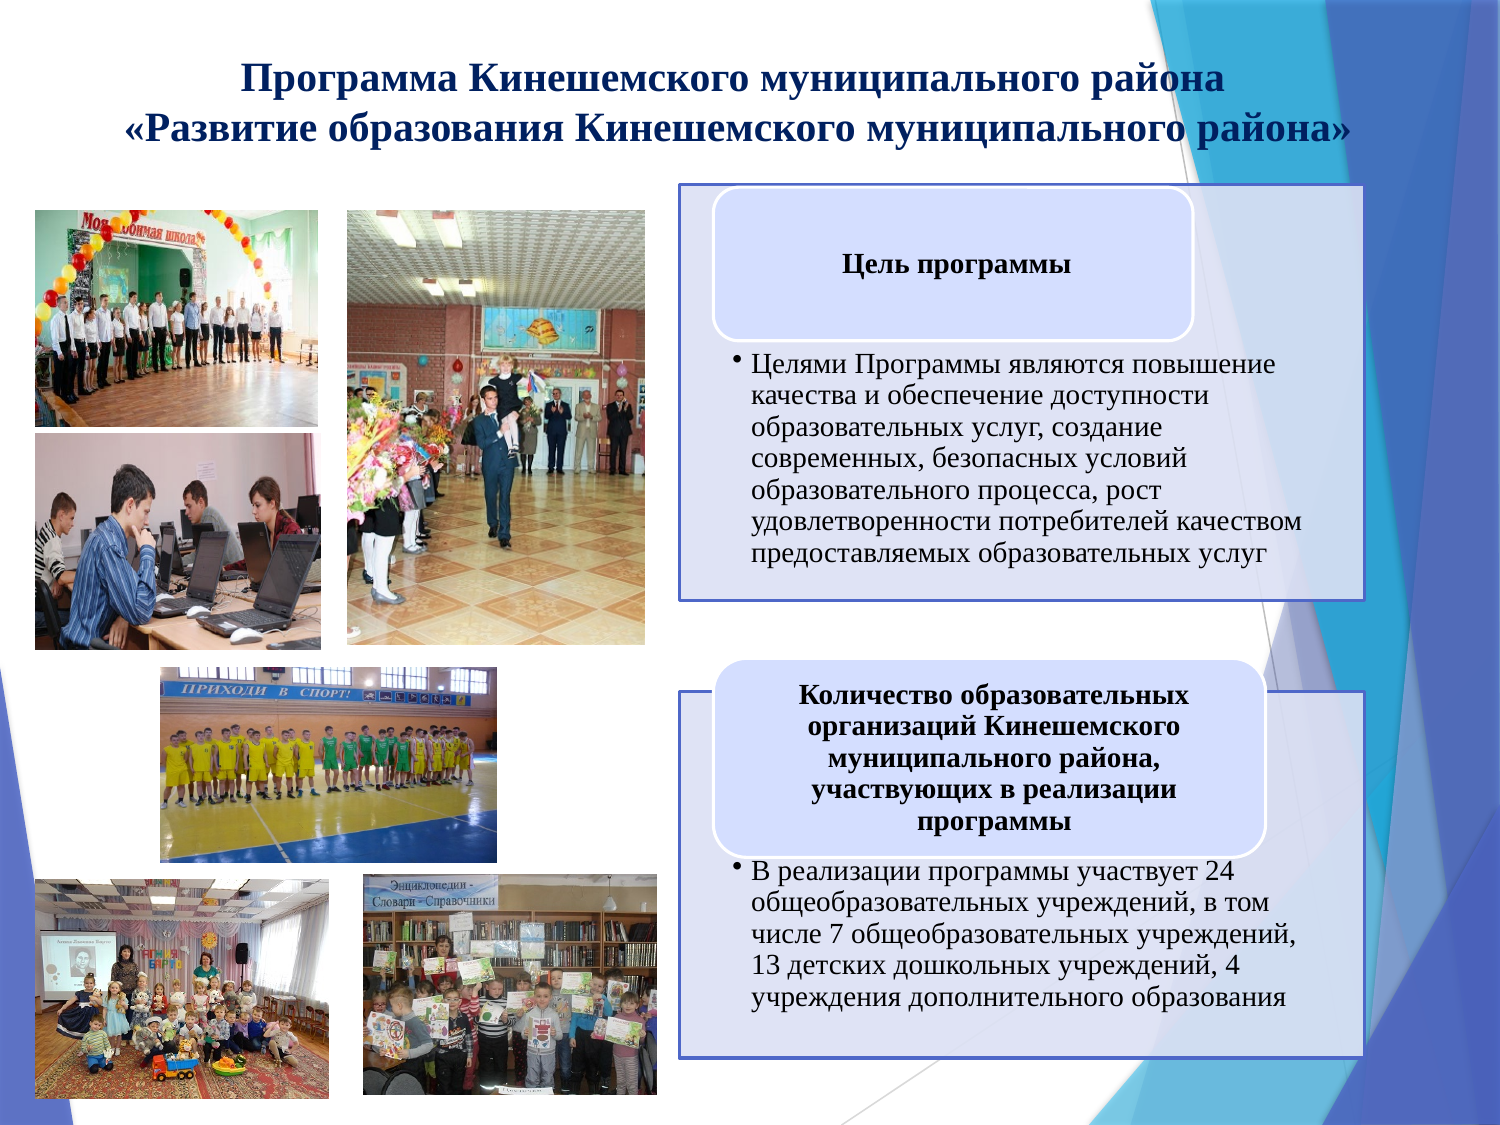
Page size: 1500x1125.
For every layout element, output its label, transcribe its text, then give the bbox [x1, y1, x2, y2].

text_box Программа Кинешемского муниципального района «Развитие образования Кинешемского муниципального района» [41, 42, 1436, 158]
picture [362, 874, 657, 1095]
picture [159, 667, 497, 864]
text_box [678, 183, 1365, 1071]
picture [34, 210, 318, 428]
picture [34, 432, 322, 651]
picture [347, 210, 645, 645]
picture [34, 878, 329, 1100]
